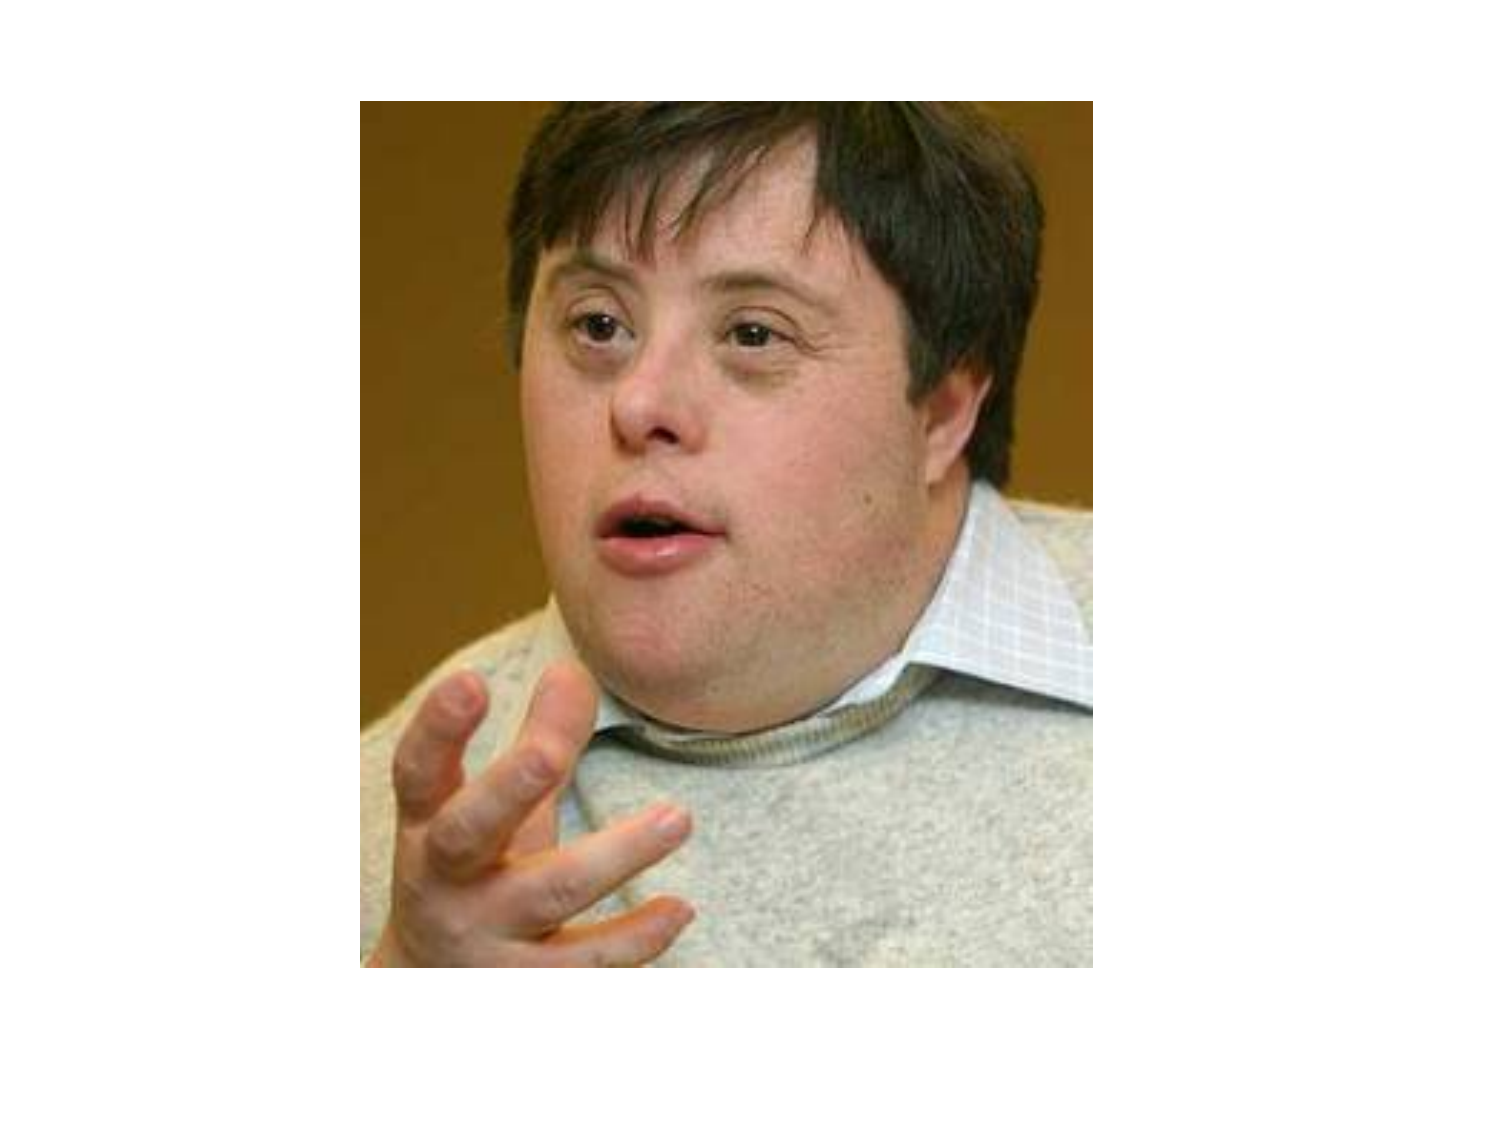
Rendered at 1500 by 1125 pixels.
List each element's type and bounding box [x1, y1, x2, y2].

picture [359, 100, 1093, 969]
